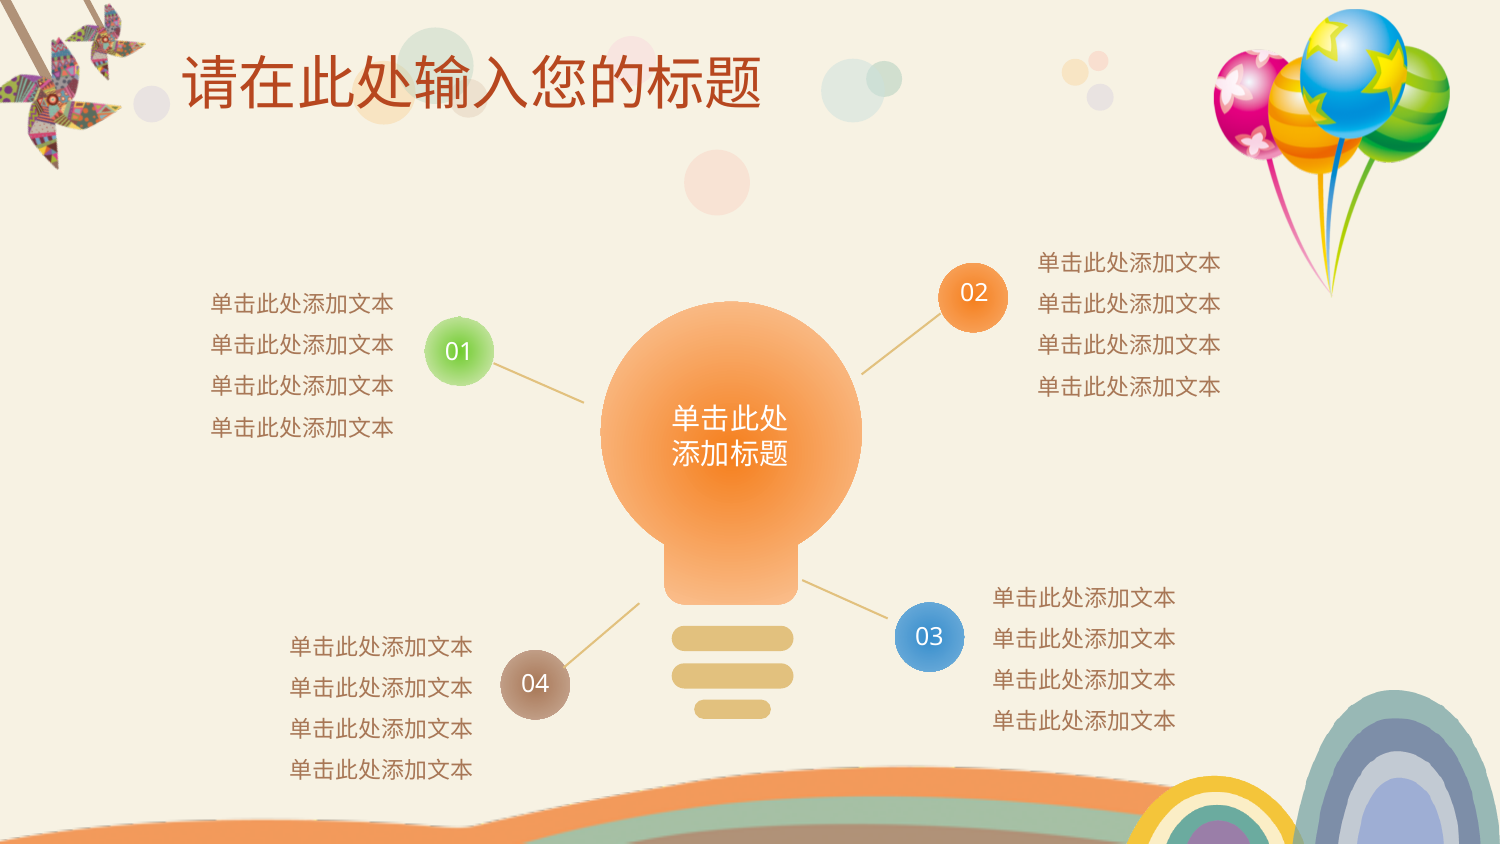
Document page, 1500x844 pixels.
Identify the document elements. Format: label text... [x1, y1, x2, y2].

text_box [424, 315, 584, 403]
picture [1184, 0, 1486, 302]
text_box 单击此处添加文本 单击此处添加文本 单击此处添加文本 单击此处添加文本 [1022, 227, 1237, 407]
picture [0, 0, 152, 185]
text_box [802, 580, 965, 672]
picture [0, 690, 1500, 844]
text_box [600, 301, 862, 719]
text_box 单击此处添加文本 单击此处添加文本 单击此处添加文本 单击此处添加文本 [195, 268, 410, 448]
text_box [500, 589, 621, 720]
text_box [861, 263, 1008, 375]
text_box 单击此处添加文本 单击此处添加文本 单击此处添加文本 单击此处添加文本 [274, 611, 489, 791]
text_box 单击此处添加文本 单击此处添加文本 单击此处添加文本 单击此处添加文本 [977, 562, 1192, 742]
text_box 请在此处输入您的标题 [165, 39, 935, 124]
